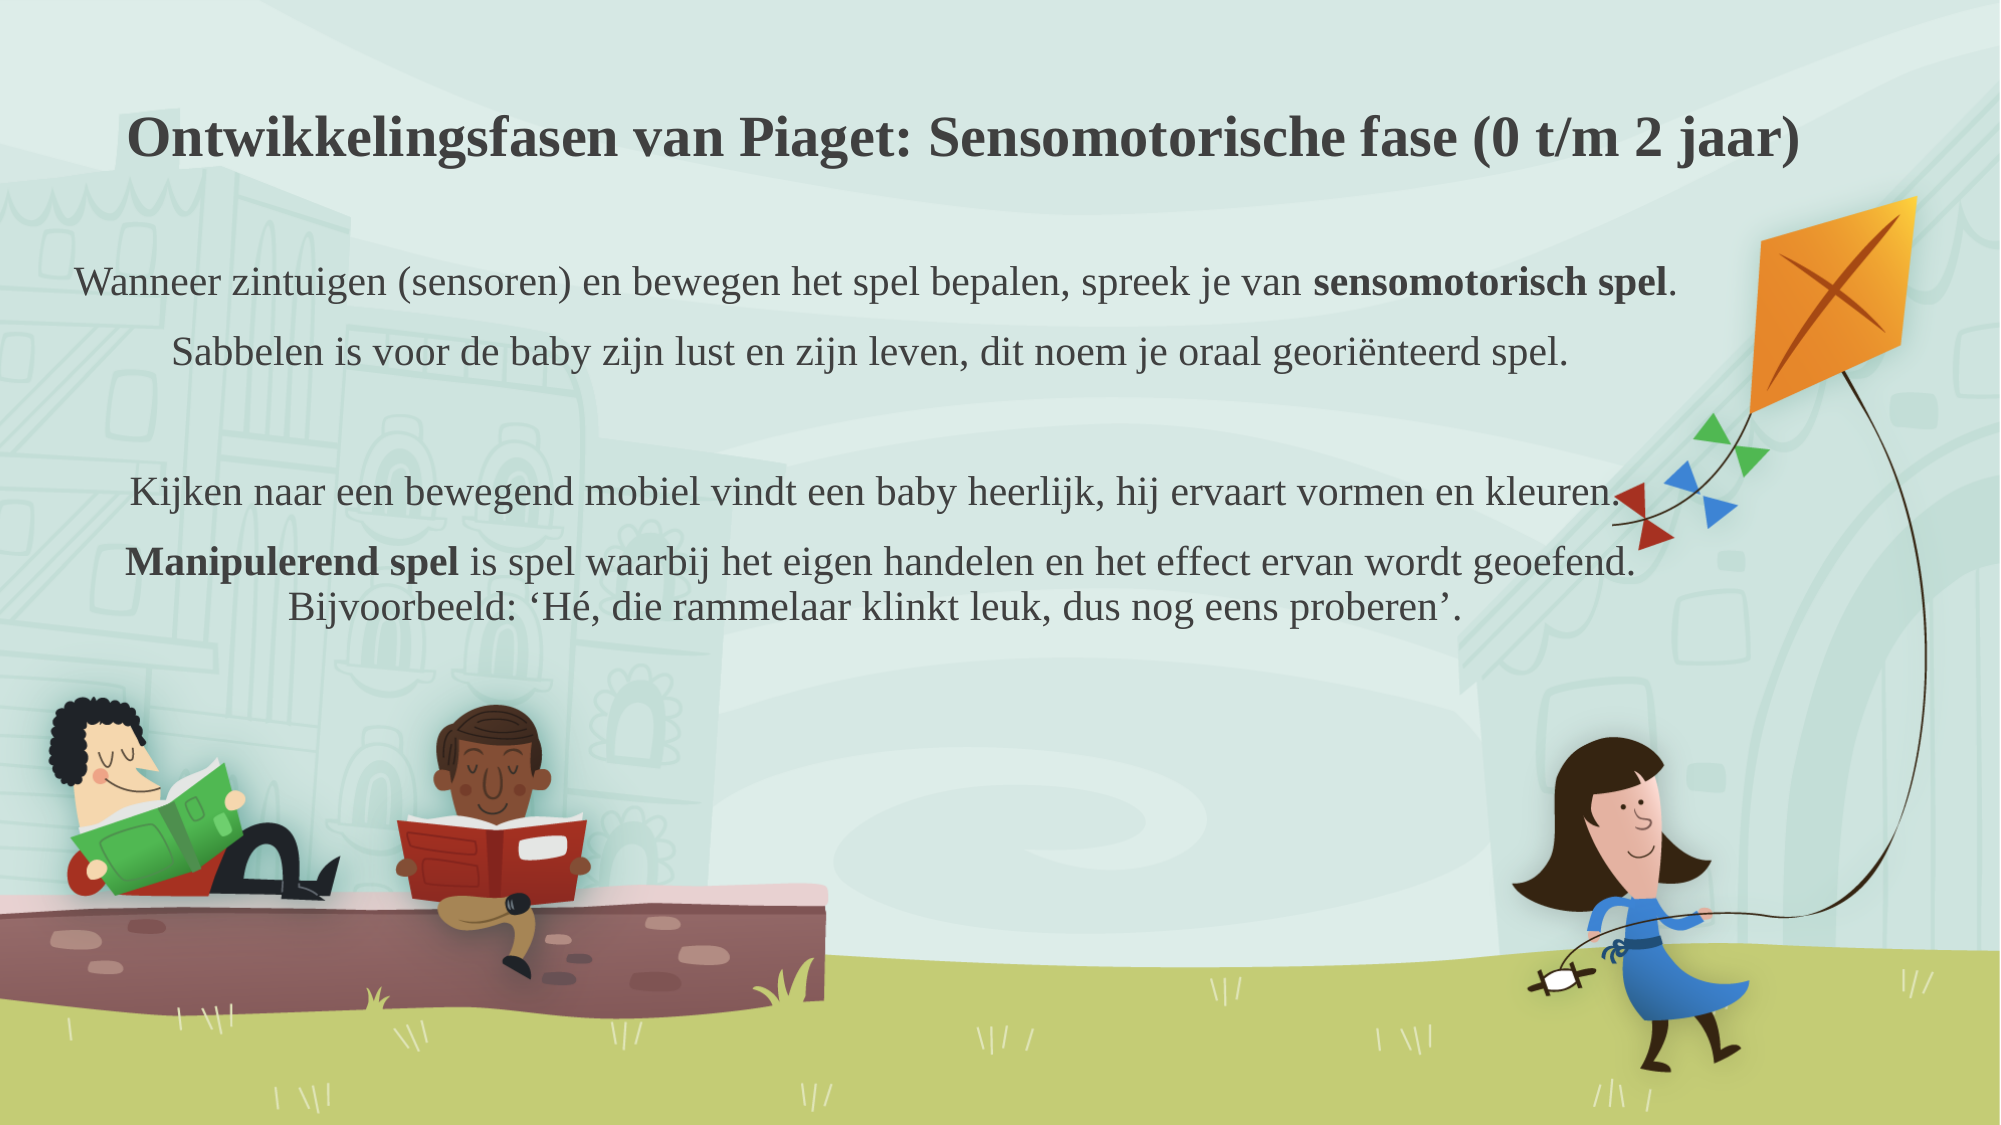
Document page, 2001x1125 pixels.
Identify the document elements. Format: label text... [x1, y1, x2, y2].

title Ontwikkelingsfasen van Piaget: Sensomotorische fase (0 t/m 2 jaar) [0, 66, 1945, 177]
picture [0, 0, 2000, 1125]
subtitle Wanneer zintuigen (sensoren) en bewegen het spel bepalen, spreek je van sensomotorisch spel. Sabbelen is voor de baby zijn lust en zijn leven, dit noem je oraal georiënteerd spel. Kijken naar een bewegend mobiel vindt een baby heerlijk, hij ervaart vormen en kleuren. Manipulerend spel is spel waarbij het eigen handelen en het effect ervan wordt geoefend. Bijvoorbeeld: ‘Hé, die rammelaar klinkt leuk, dus nog eens proberen’. [19, 176, 1733, 801]
